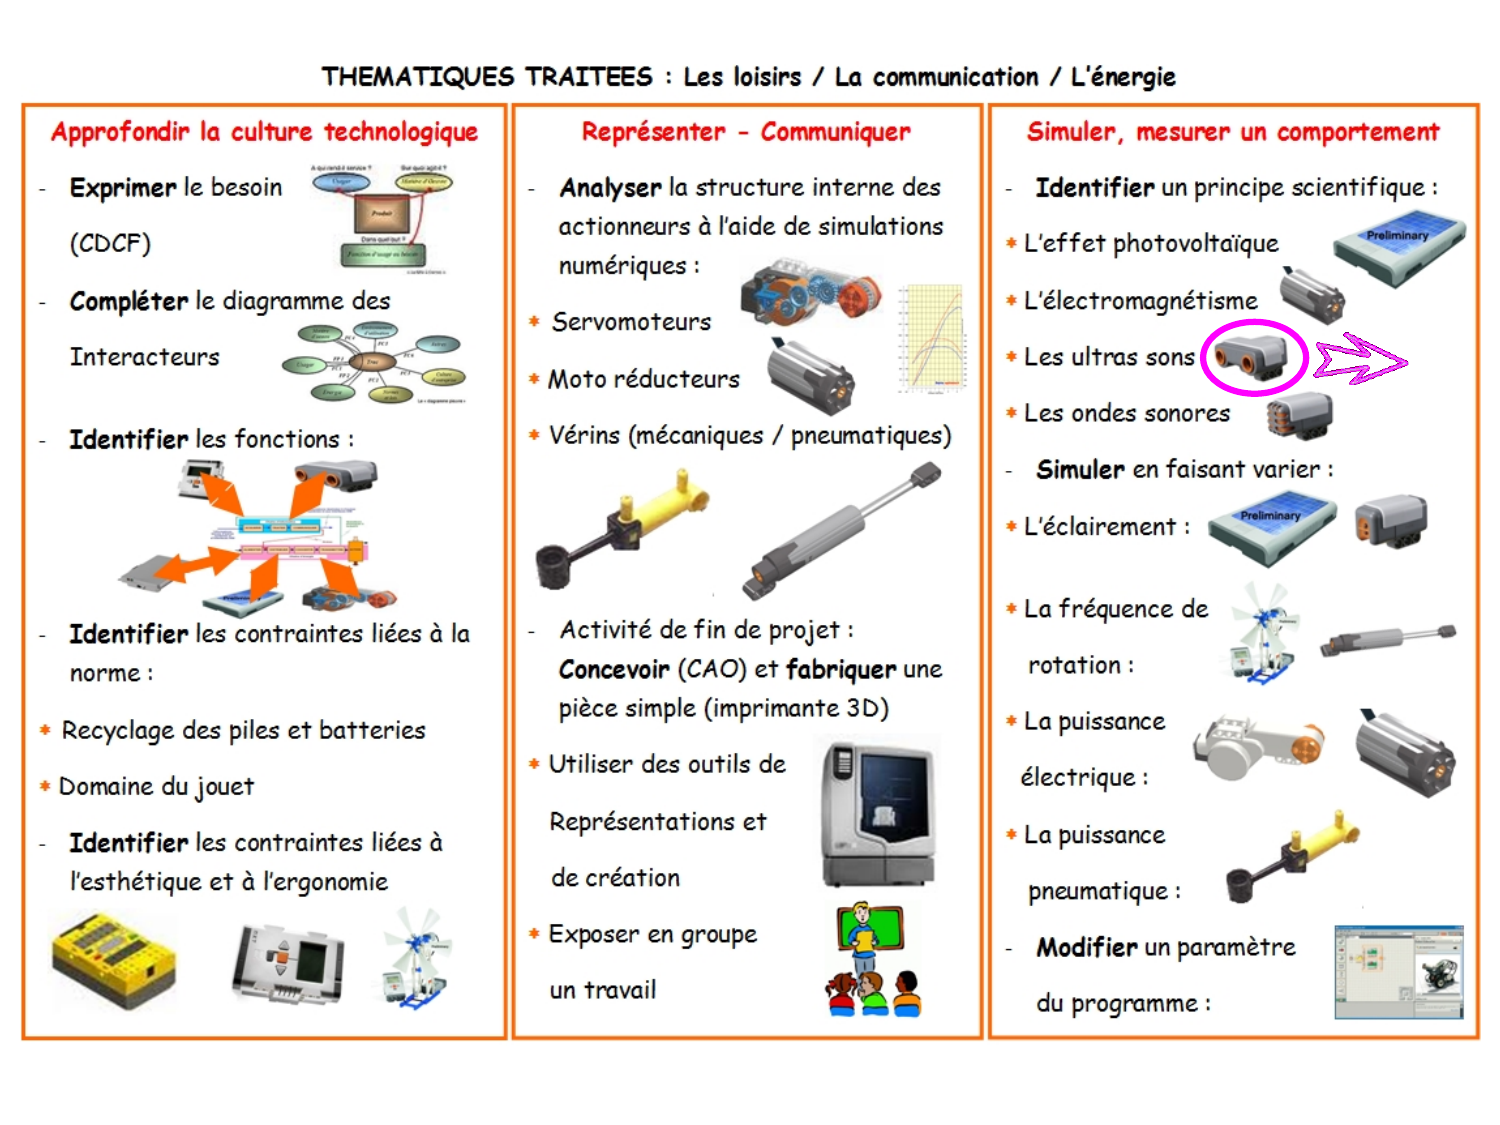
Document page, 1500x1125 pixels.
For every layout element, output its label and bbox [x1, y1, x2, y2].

picture [18, 64, 1481, 1047]
